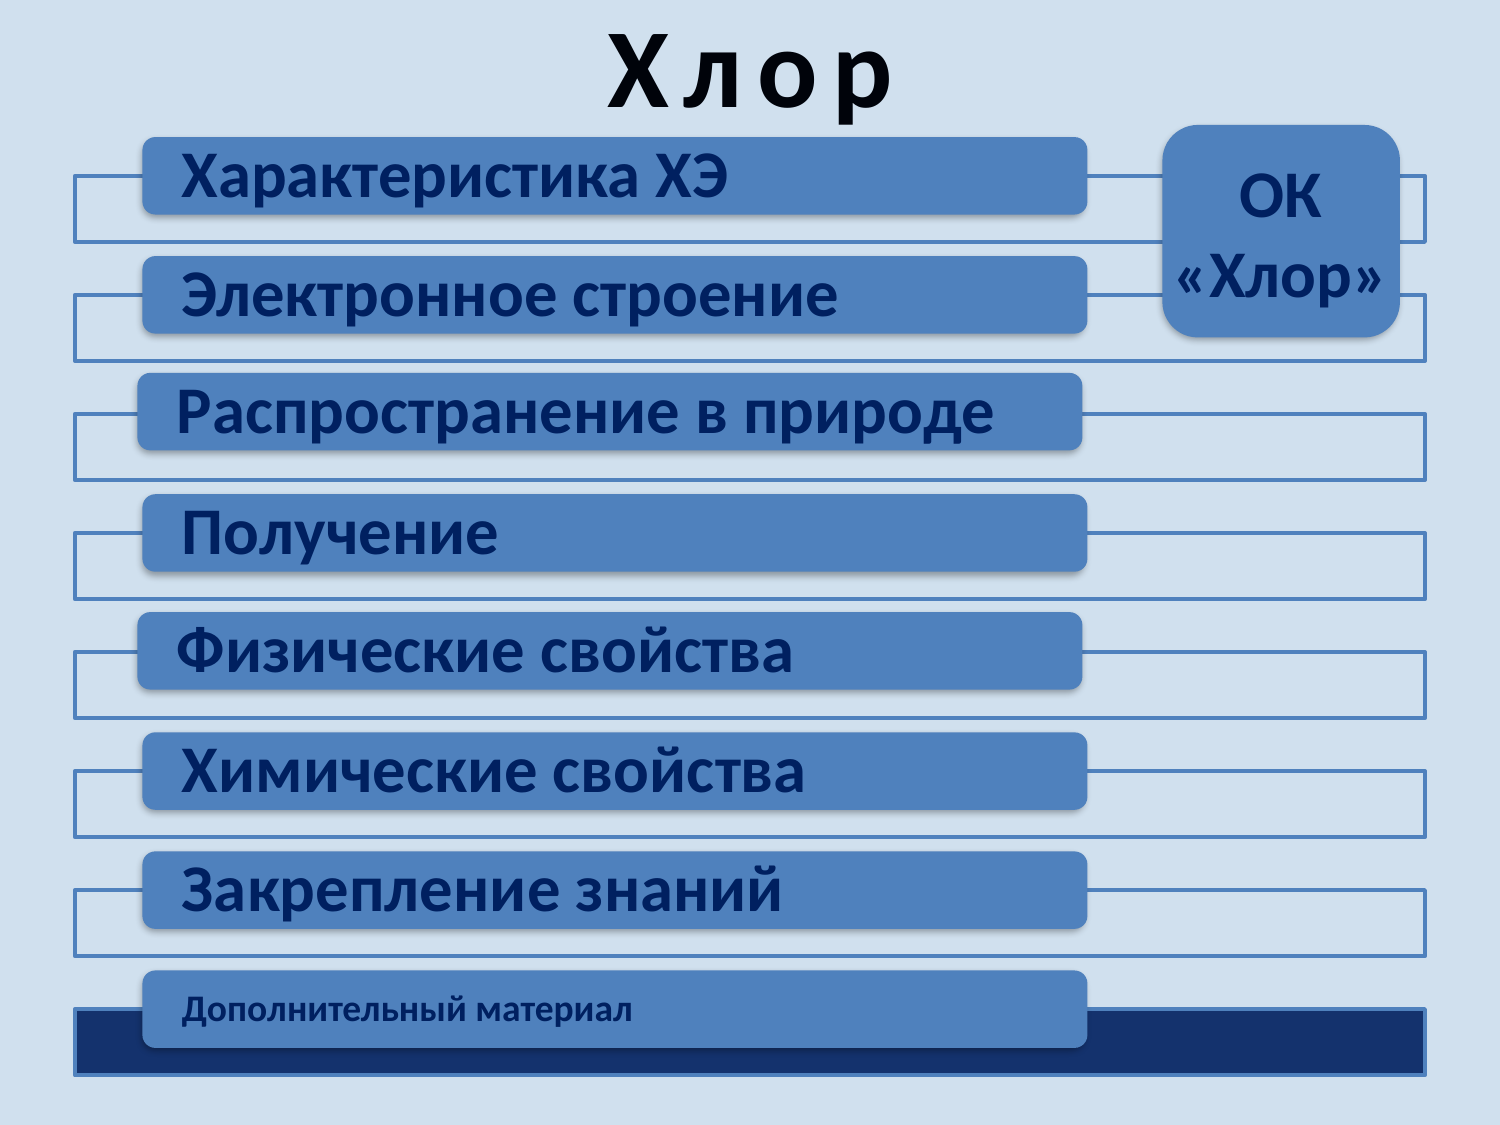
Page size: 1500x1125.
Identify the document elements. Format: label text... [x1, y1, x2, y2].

title Хлор [75, 0, 1425, 124]
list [74, 124, 1426, 1088]
